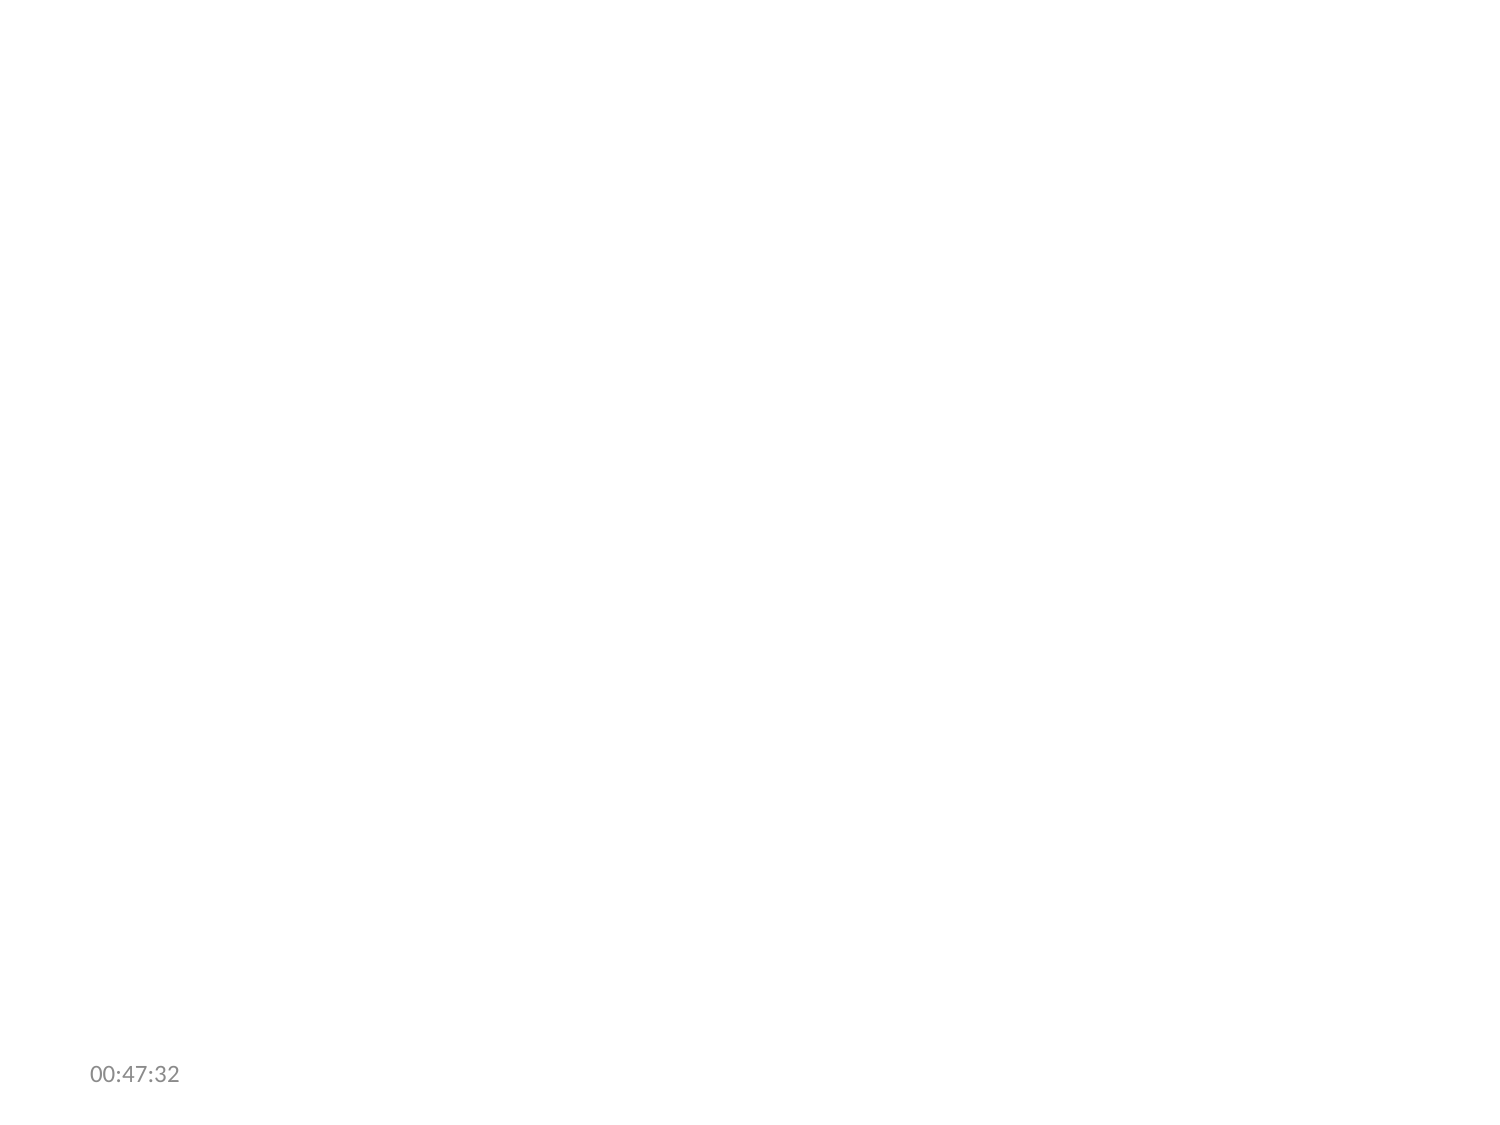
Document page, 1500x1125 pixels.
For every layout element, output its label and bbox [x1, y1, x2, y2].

slide_number [75, 1042, 425, 1103]
